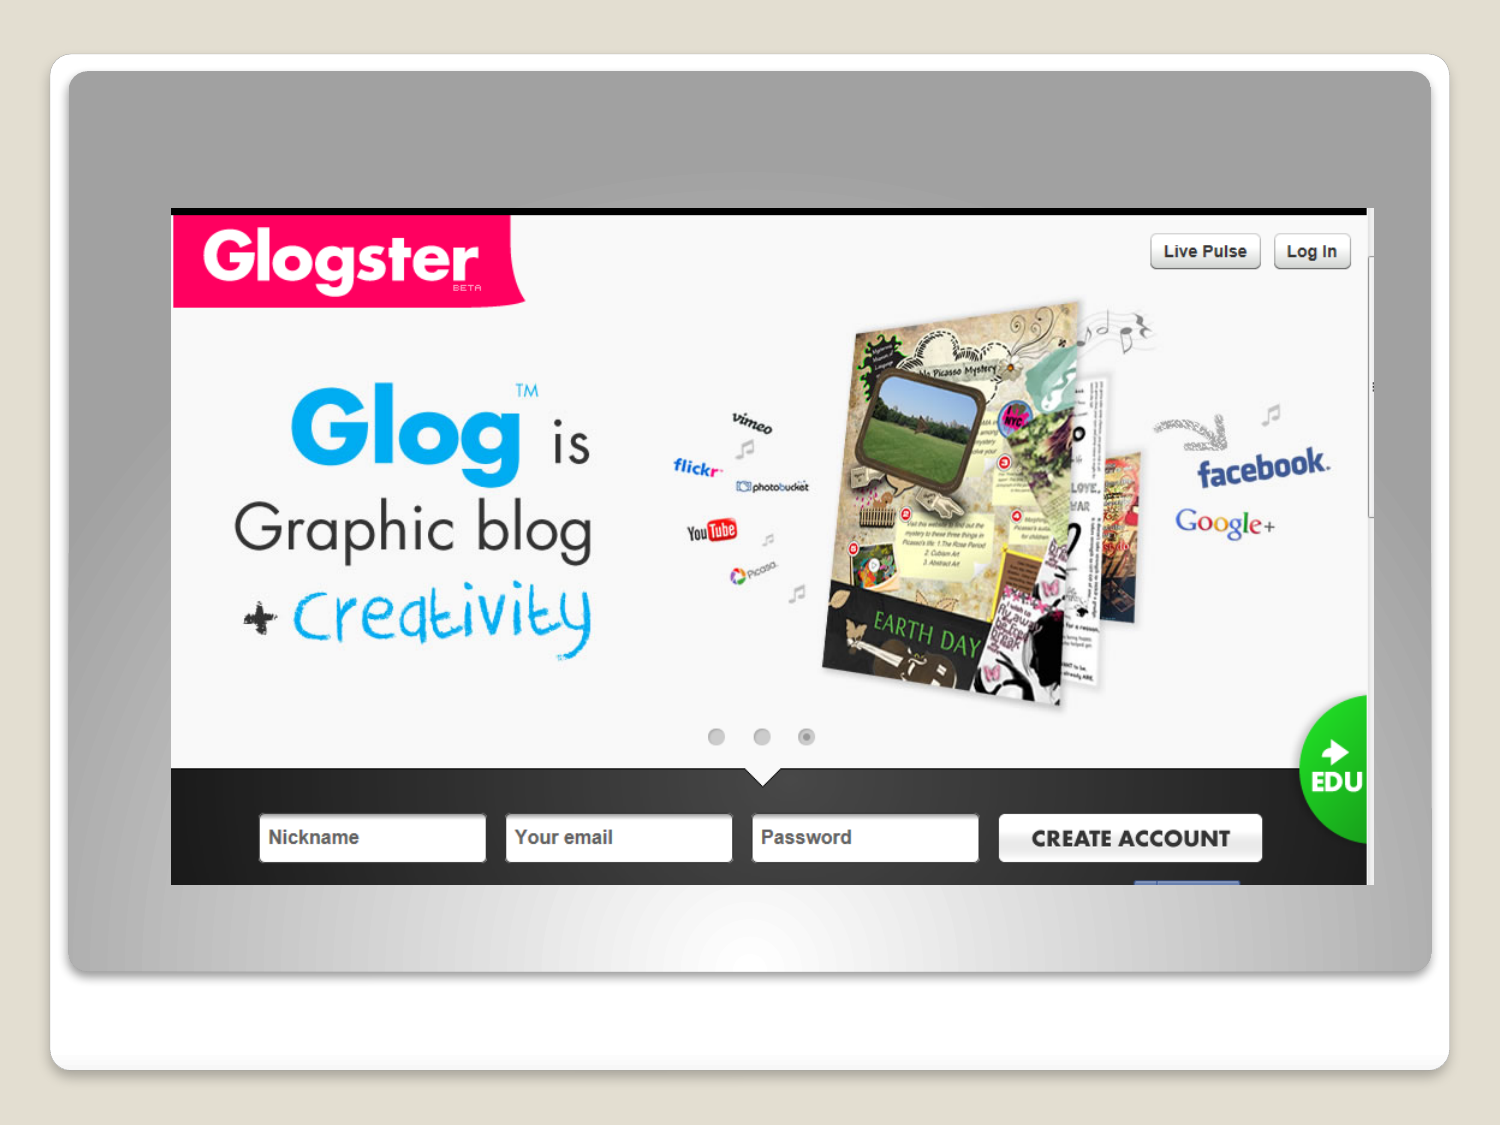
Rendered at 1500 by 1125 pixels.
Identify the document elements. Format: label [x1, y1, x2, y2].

picture [170, 207, 1374, 885]
